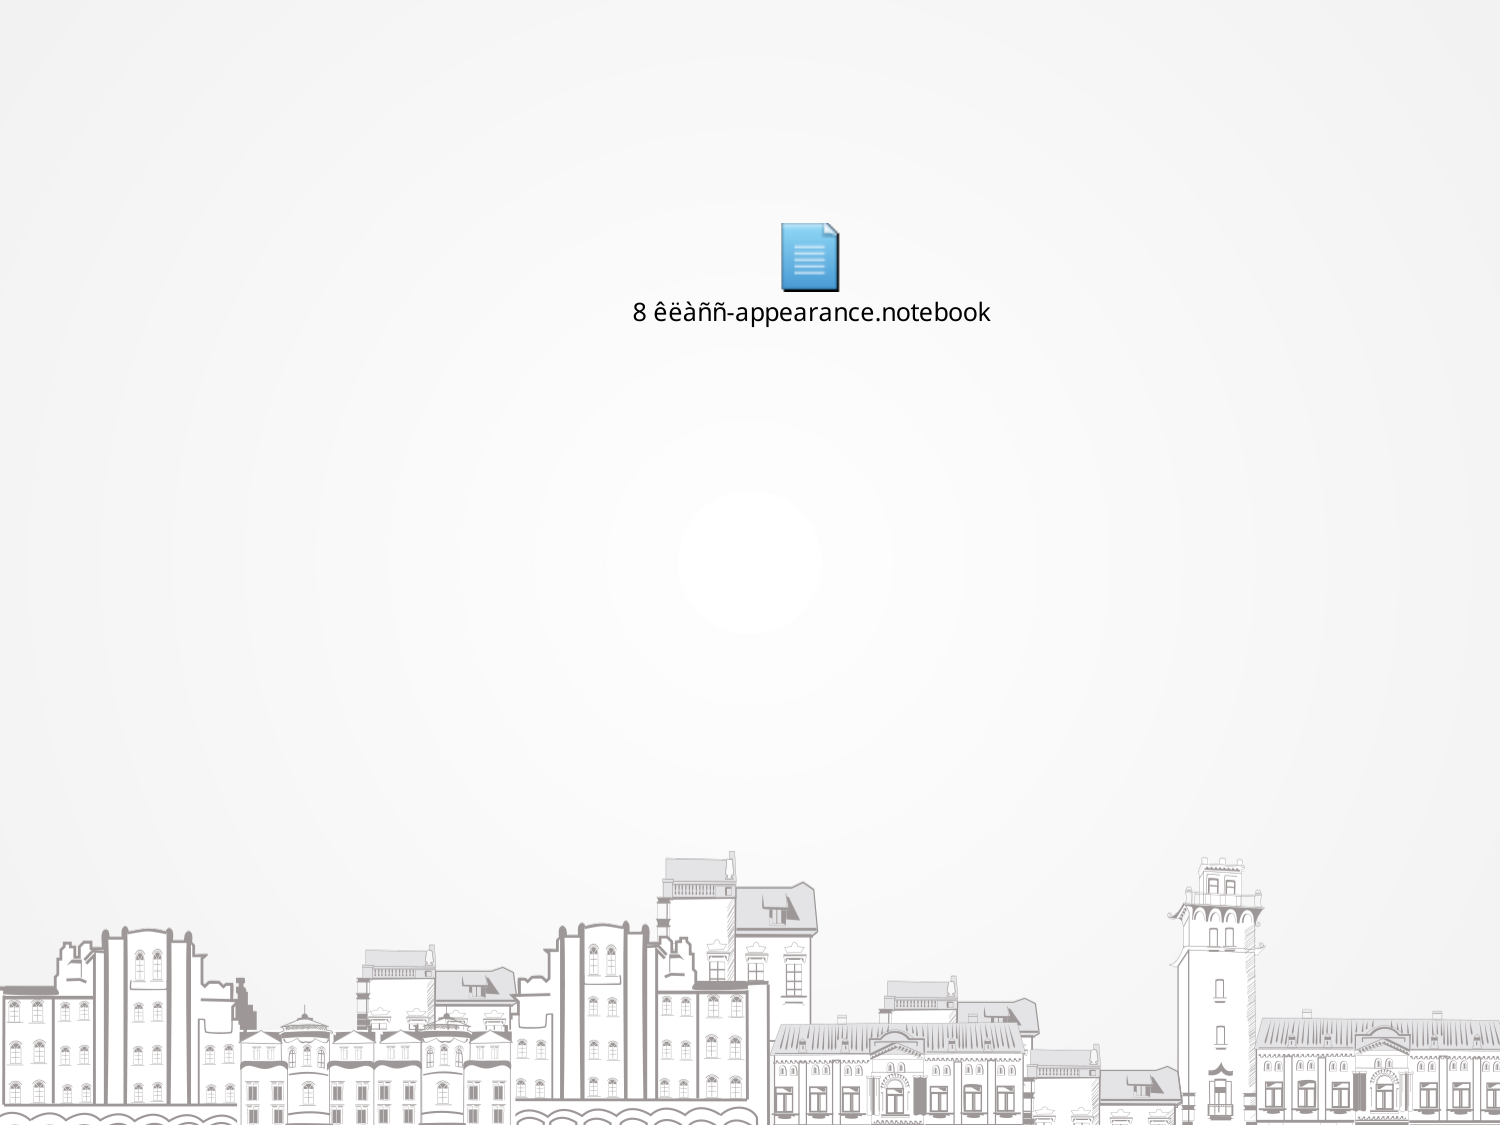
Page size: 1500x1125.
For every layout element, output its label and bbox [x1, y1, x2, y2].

picture [0, 0, 1500, 1125]
text_box [602, 223, 1022, 337]
